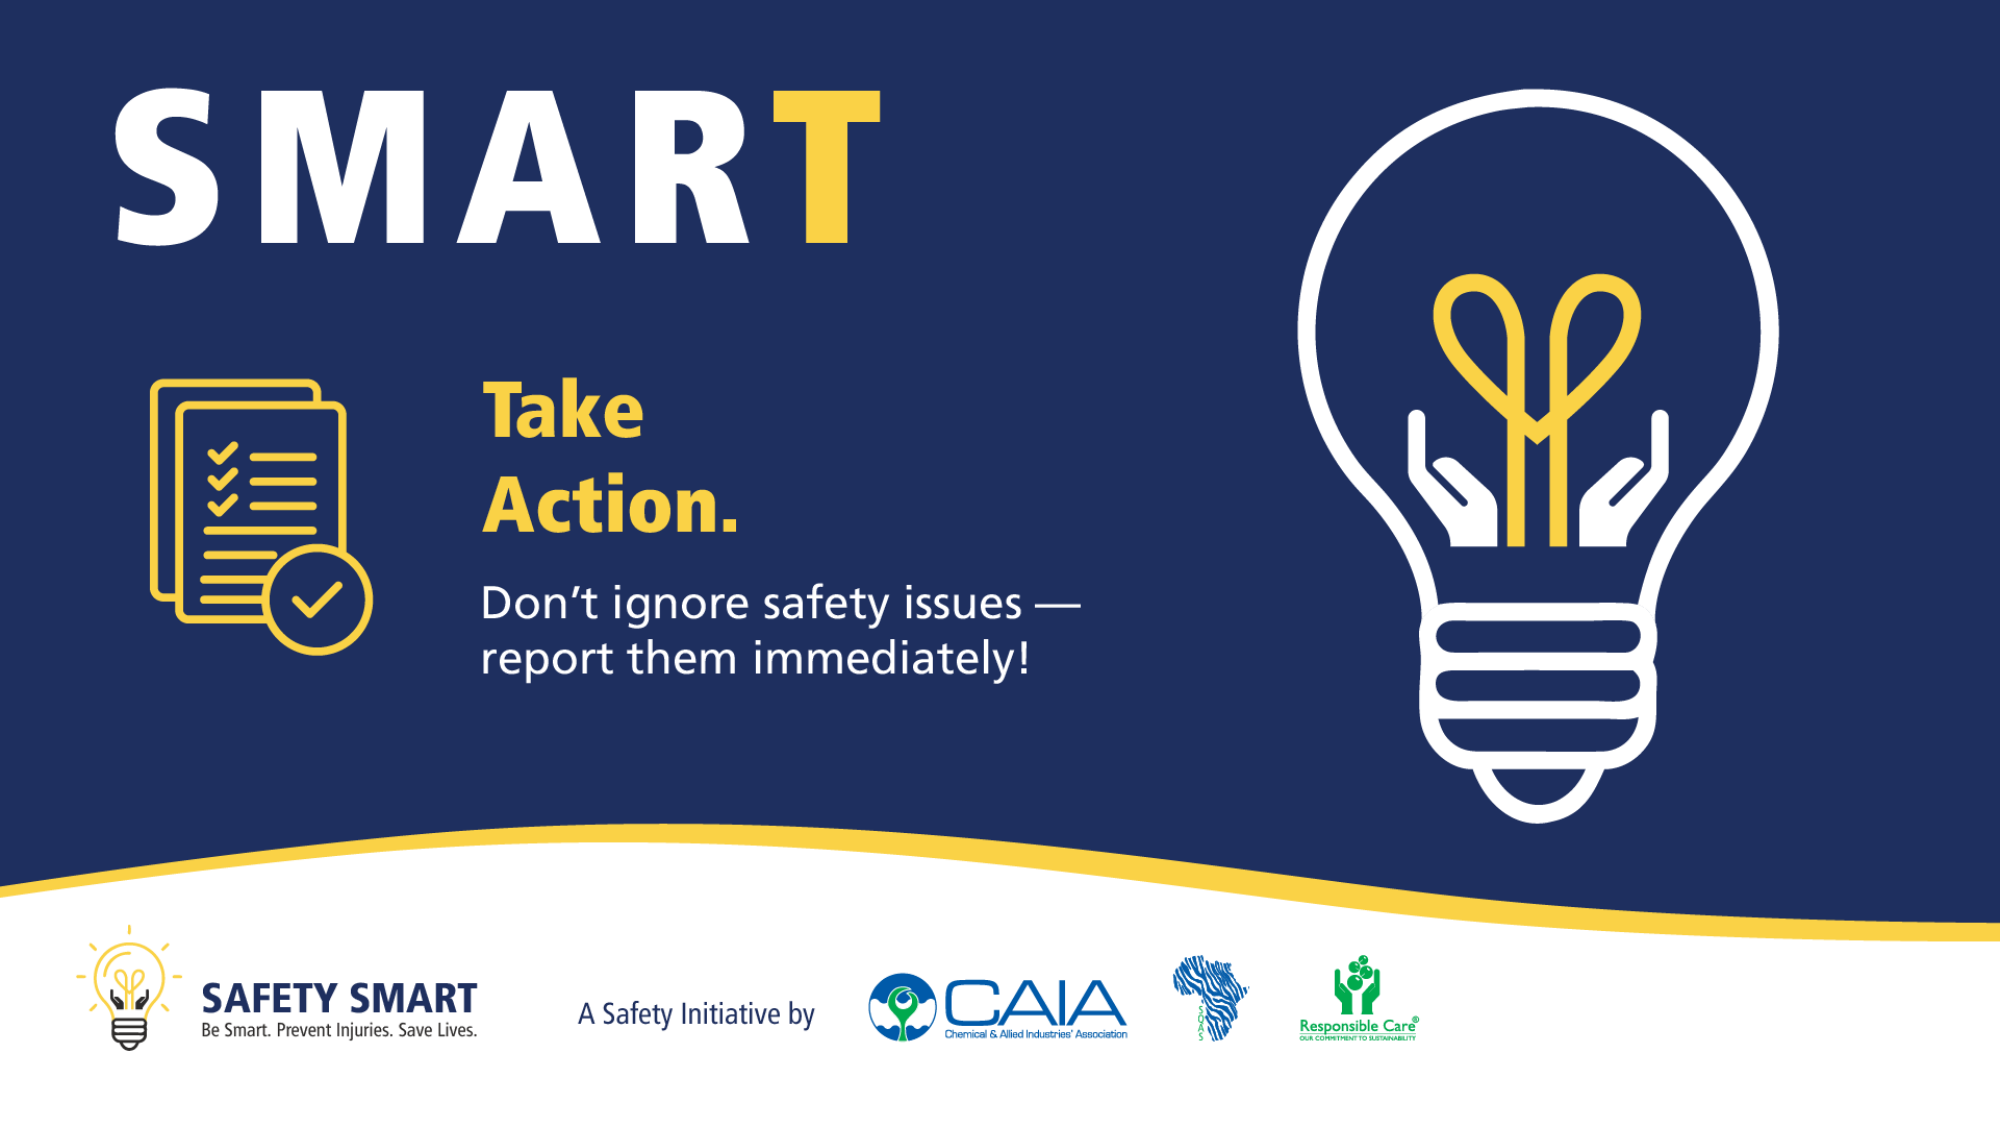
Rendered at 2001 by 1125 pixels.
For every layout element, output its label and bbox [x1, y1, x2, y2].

list [0, 0, 2000, 1125]
